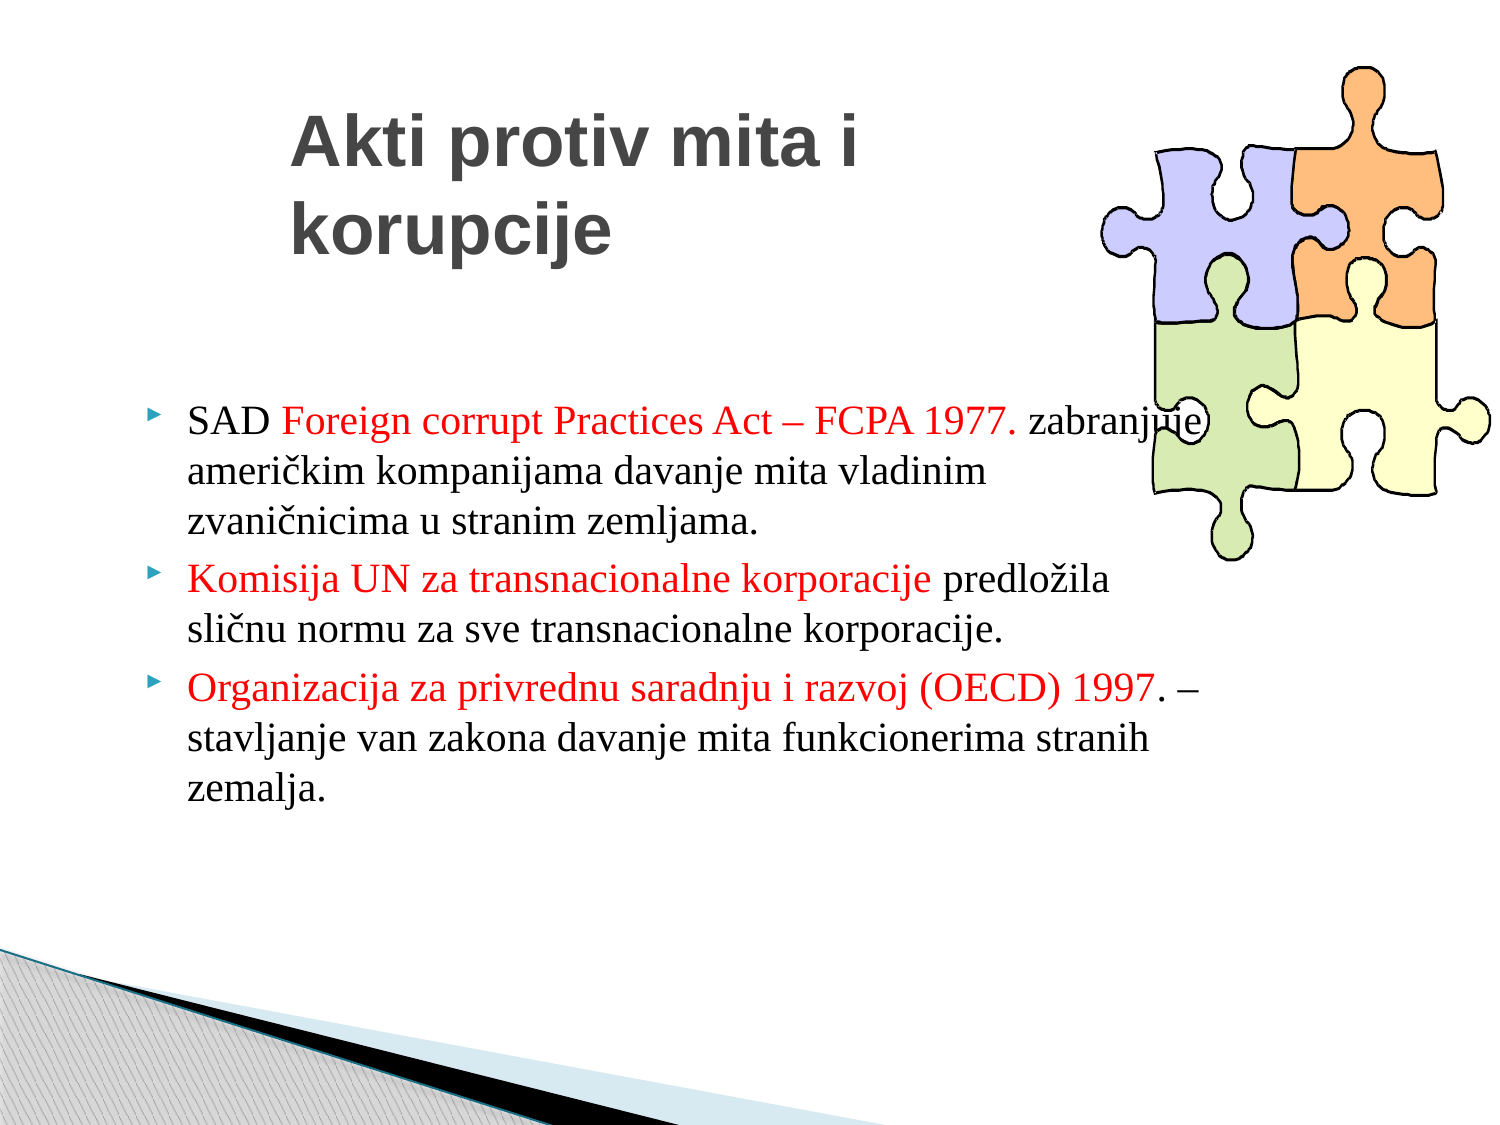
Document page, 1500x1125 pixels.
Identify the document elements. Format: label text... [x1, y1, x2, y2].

list SAD Foreign corrupt Practices Act – FCPA 1977. zabranjuje američkim kompanijama davanje mita vladinim zvaničnicima u stranim zemljama. Komisija UN za transnacionalne korporacije predložila sličnu normu za sve transnacionalne korporacije. Organizacija za privrednu saradnju i razvoj (OECD) 1997. – stavljanje van zakona davanje mita funkcionerima stranih zemalja. [111, 385, 1235, 1074]
picture [1091, 54, 1500, 573]
title Akti protiv mita i korupcije [275, 75, 1086, 288]
